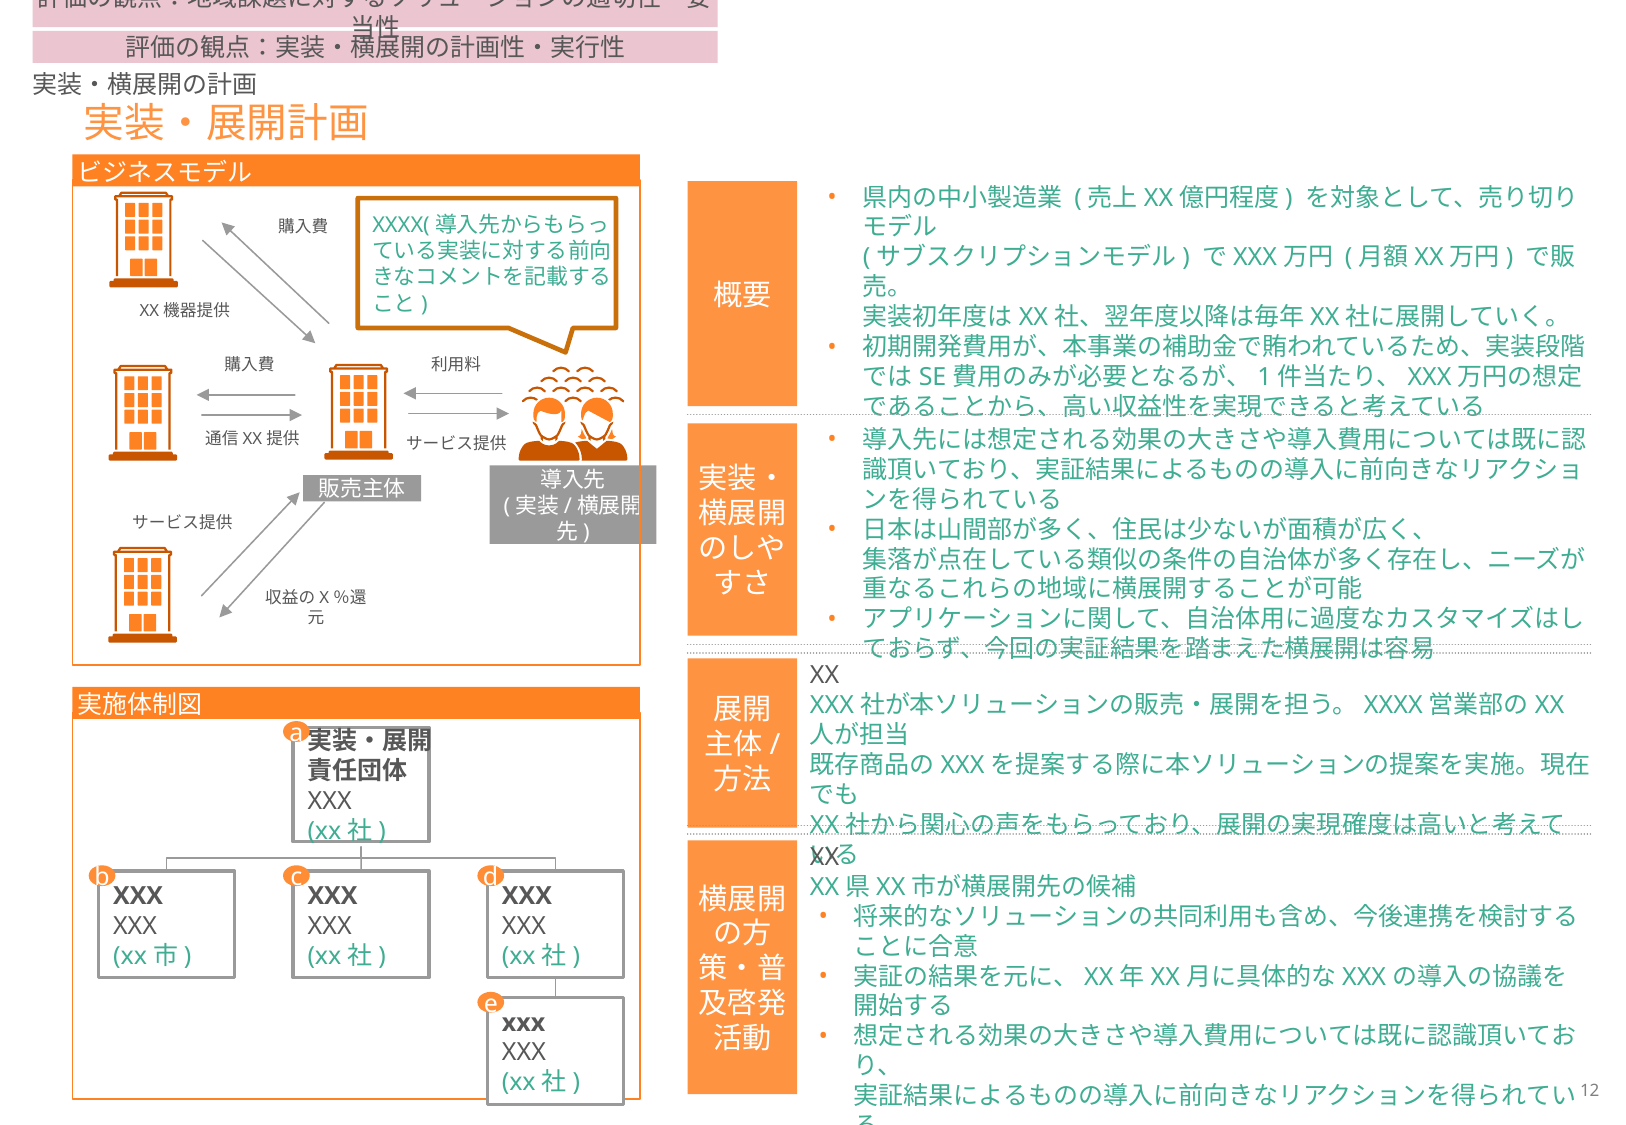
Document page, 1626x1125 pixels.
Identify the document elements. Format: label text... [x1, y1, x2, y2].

text_box [72, 720, 641, 1100]
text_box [513, 354, 633, 474]
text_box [219, 501, 325, 618]
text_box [687, 833, 1591, 1095]
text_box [83, 536, 202, 656]
text_box b [88, 865, 116, 887]
text_box XXXX(導入先からもらっている実装に対する前向きなコメントを記載すること) [356, 197, 617, 354]
text_box 評価の観点：実装・横展開の計画性・実行性 [32, 30, 719, 64]
text_box XXX XXX (xx社) [292, 870, 430, 979]
text_box xxx XXX (xx社) [486, 997, 624, 1105]
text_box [299, 353, 418, 472]
text_box 評価の観点：地域課題に対するソリューションの適切性・妥当性 [32, 0, 719, 28]
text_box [201, 492, 300, 596]
text_box XXX XXX (xx市) [98, 870, 236, 979]
text_box [72, 187, 641, 666]
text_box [446, 761, 471, 957]
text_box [403, 393, 510, 414]
text_box a [283, 721, 310, 742]
text_box 実装・展開 責任団体 XXX (xx社) [292, 727, 430, 843]
text_box 実装・横展開の計画 [32, 70, 1509, 96]
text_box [221, 222, 330, 324]
text_box 導入先には想定される効果の大きさや導入費用については既に認識頂いており、実証結果によるものの導入に前向きなリアクションを得られている 日本は山間部が多く、住民は少ないが面積が広く、 集落が点在している類似の条件の自治体が多く存在し、ニーズが重なるこれらの地域に横展開することが可能 アプリケーションに関して、自治体用に過度なカスタマイズはしておらず、今回の実証結果を踏まえた横展開は容易 [809, 422, 1591, 637]
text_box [83, 354, 203, 474]
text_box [687, 180, 1591, 415]
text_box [196, 394, 303, 416]
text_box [251, 761, 277, 957]
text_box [687, 652, 1591, 825]
text_box d [477, 865, 505, 887]
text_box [84, 181, 203, 300]
text_box XXX XXX (xx社) [486, 870, 624, 979]
text_box c [283, 865, 310, 887]
text_box e [477, 991, 505, 1013]
text_box 実施体制図 [72, 686, 641, 720]
text_box 実装・横展開のしやすさ [687, 422, 798, 637]
title 実装・展開計画 [83, 102, 1542, 147]
text_box 導入先 (実装/横展開先) [641, 464, 657, 545]
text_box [202, 240, 316, 344]
text_box ビジネスモデル [72, 153, 641, 187]
